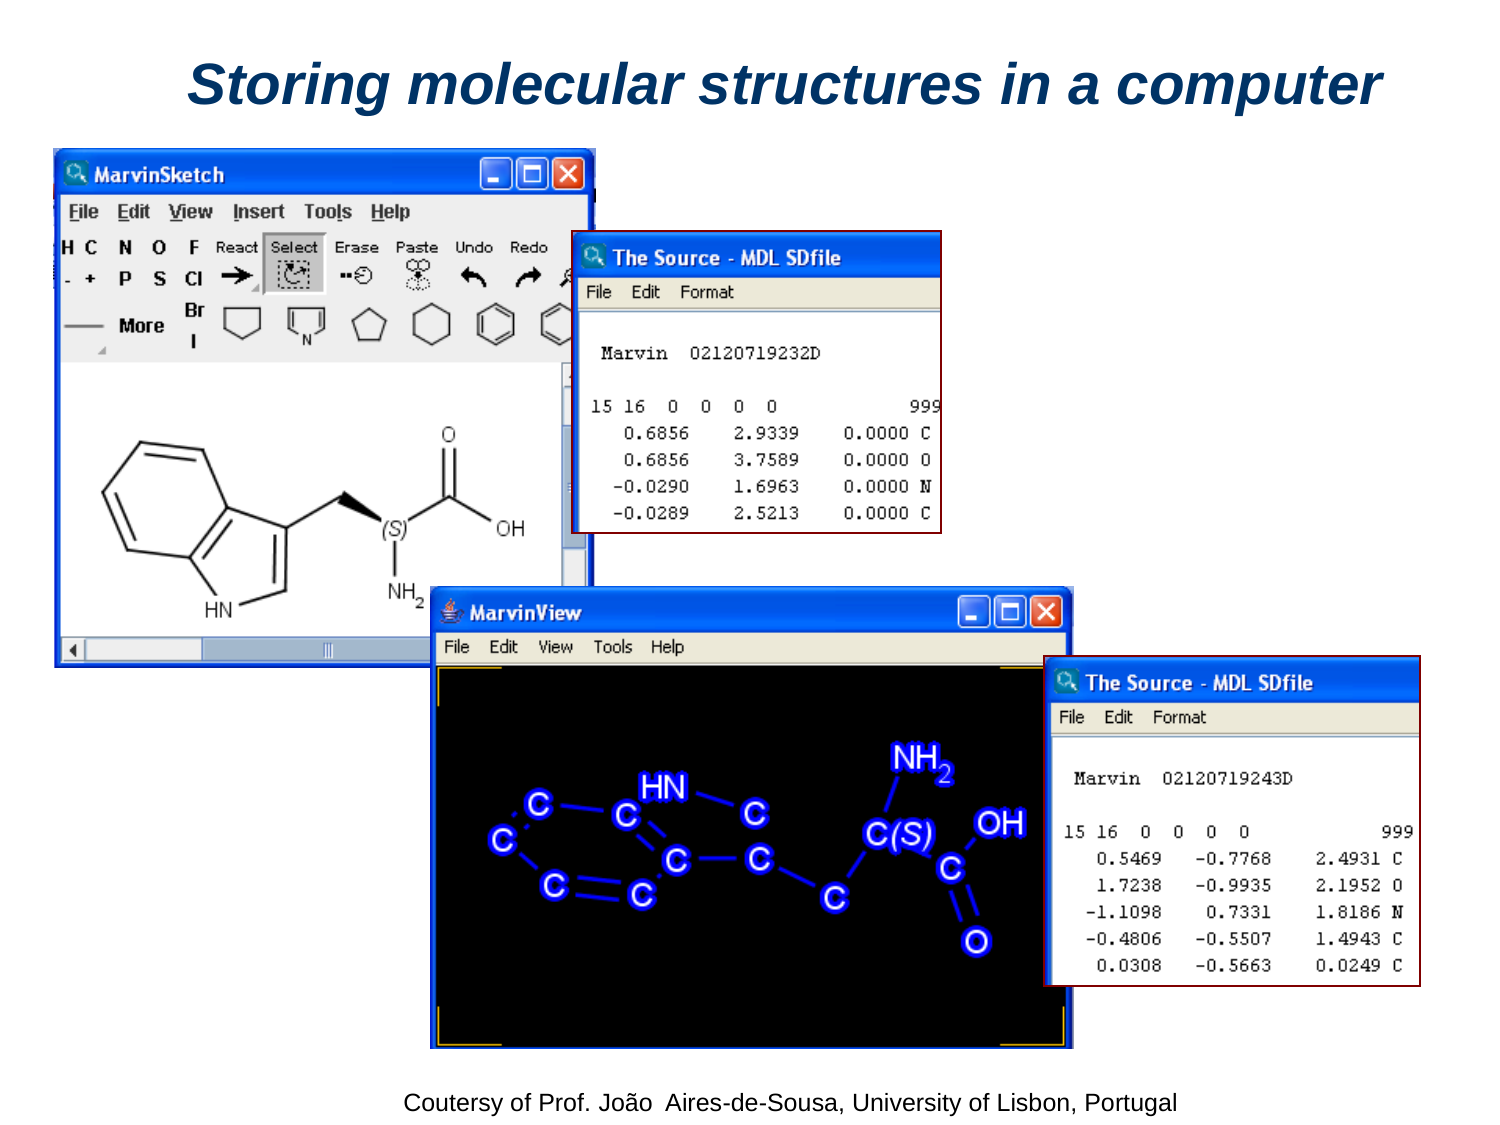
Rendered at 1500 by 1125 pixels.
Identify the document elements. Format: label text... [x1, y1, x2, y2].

text_box Coutersy of Prof. João Aires-de-Sousa, University of Lisbon, Portugal [388, 1079, 1194, 1125]
picture [52, 148, 1419, 1049]
text_box Storing molecular structures in a computer [112, 47, 1459, 126]
